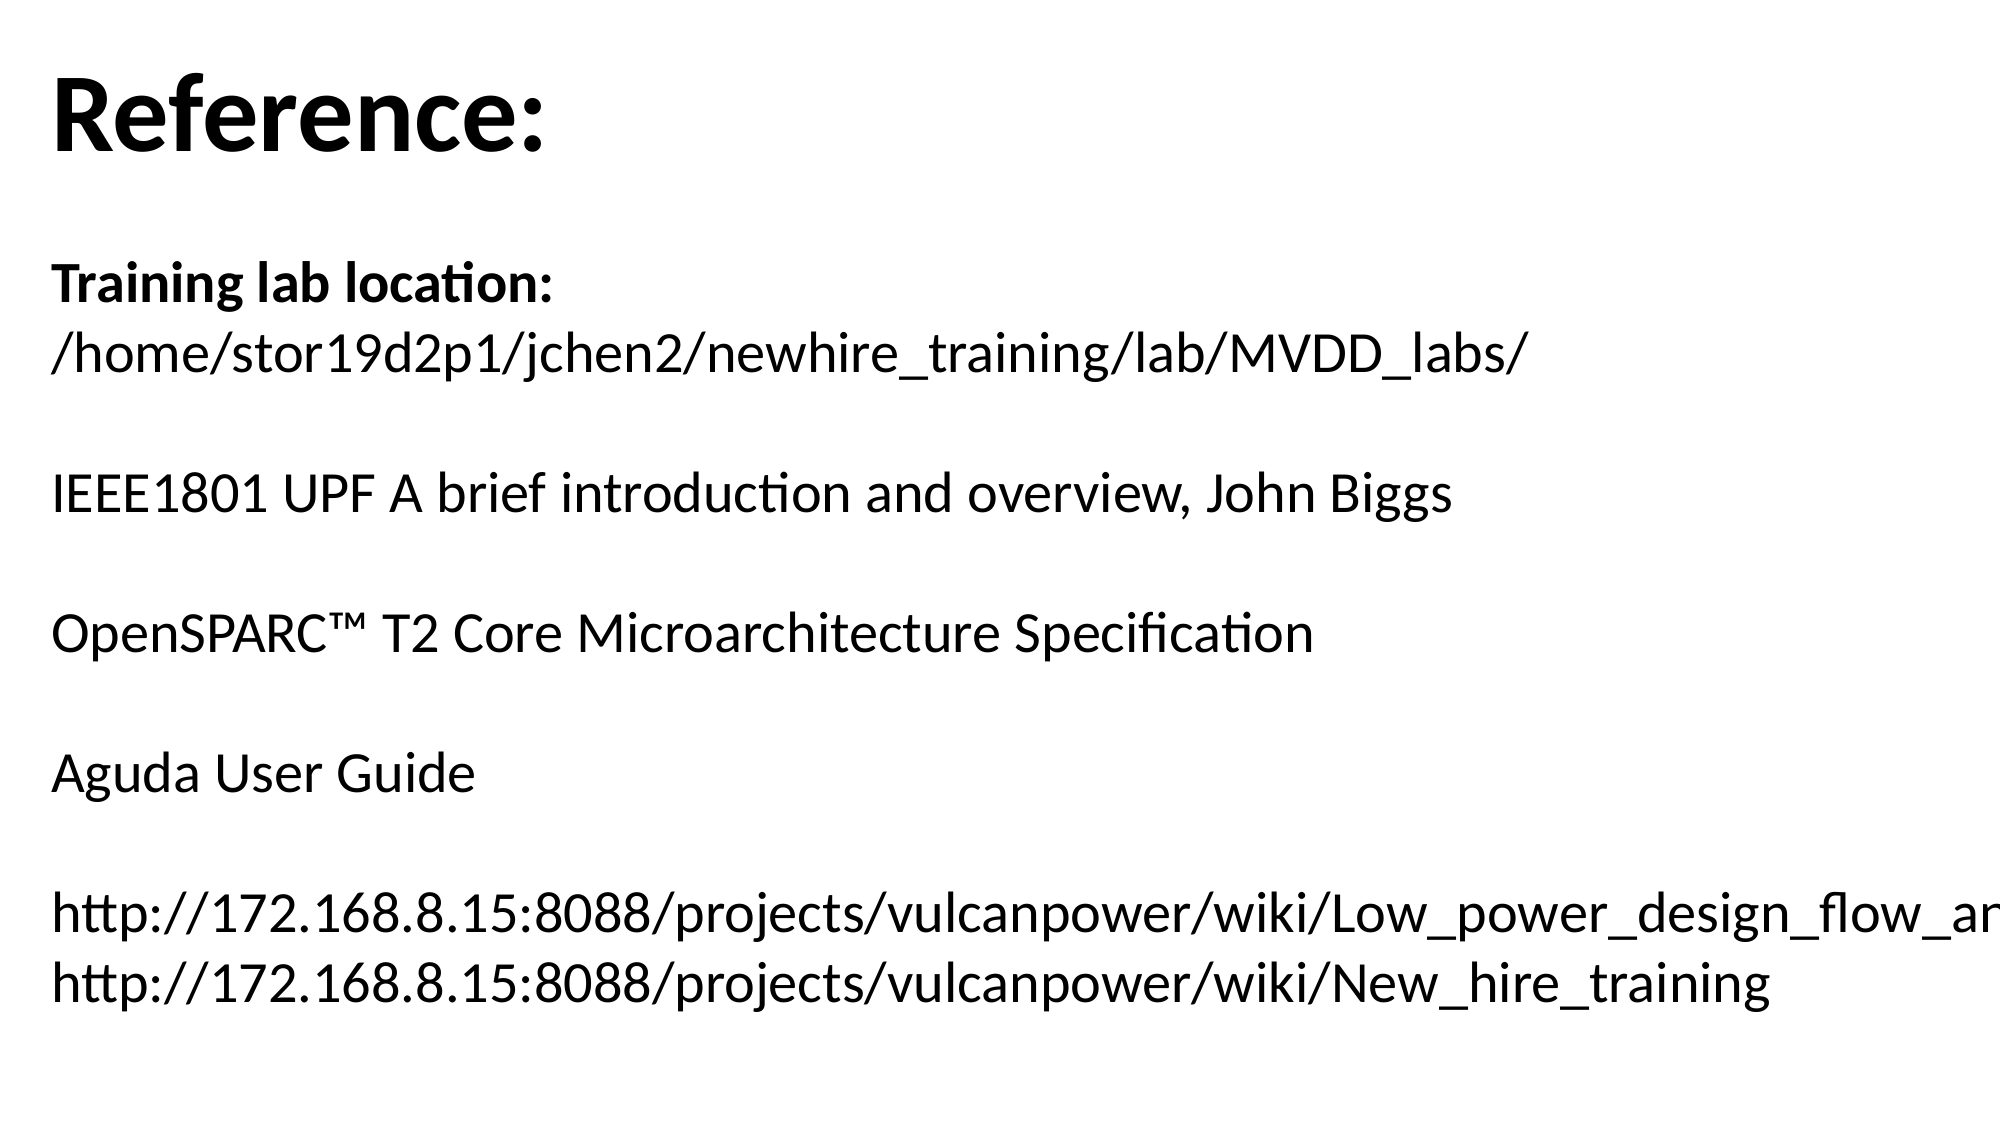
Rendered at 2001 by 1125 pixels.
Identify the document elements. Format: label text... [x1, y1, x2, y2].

text_box Reference: Training lab location: /home/stor19d2p1/jchen2/newhire_training/lab/MVDD_labs/ IEEE1801 UPF A brief introduction and overview, John Biggs OpenSPARC™ T2 Core Microarchitecture Specification Aguda User Guide http://172.168.8.15:8088/projects/vulcanpower/wiki/Low_power_design_flow_and_training http://172.168.8.15:8088/projects/vulcanpower/wiki/New_hire_training [36, 31, 2000, 1022]
